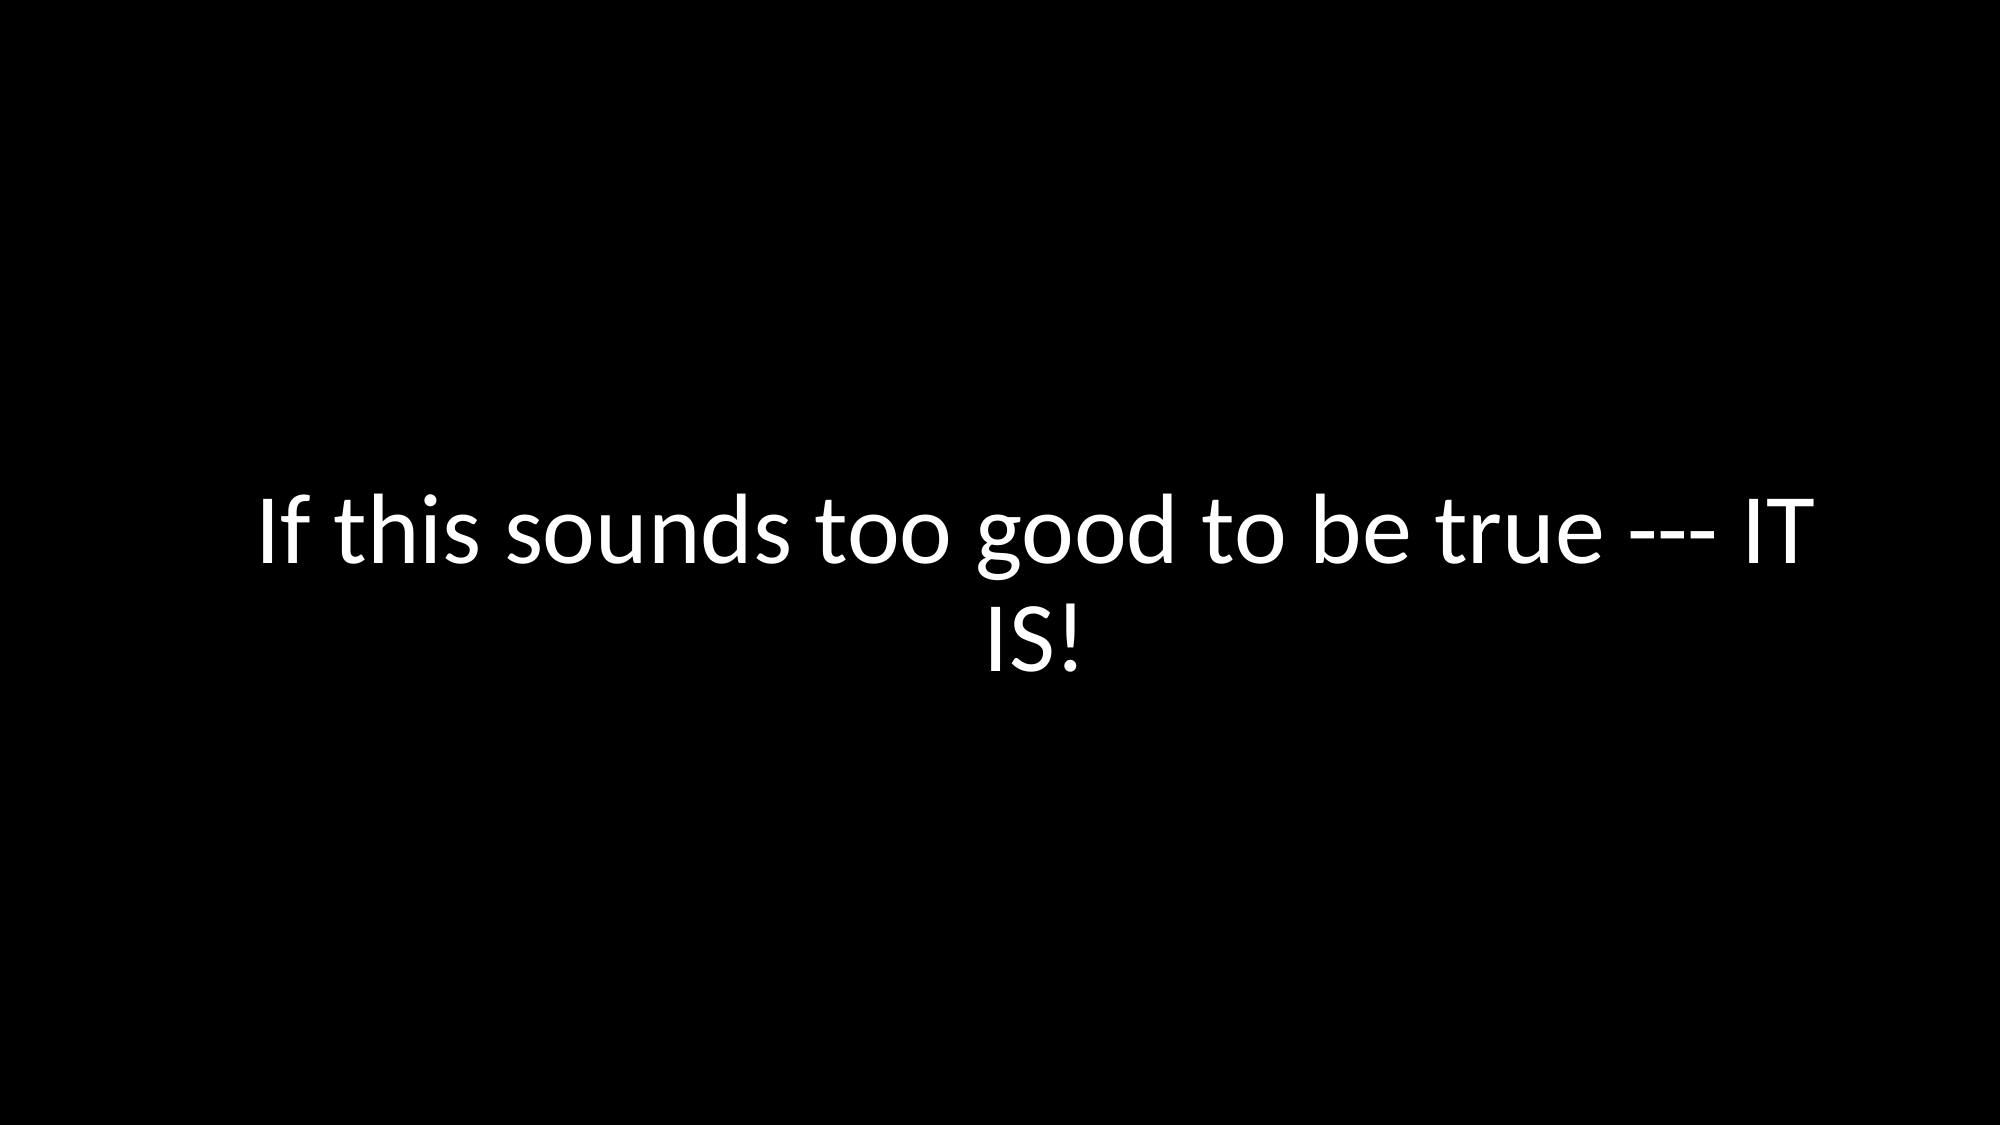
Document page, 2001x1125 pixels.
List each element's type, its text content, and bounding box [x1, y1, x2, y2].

list If this sounds too good to be true --- IT IS! [180, 470, 1891, 841]
